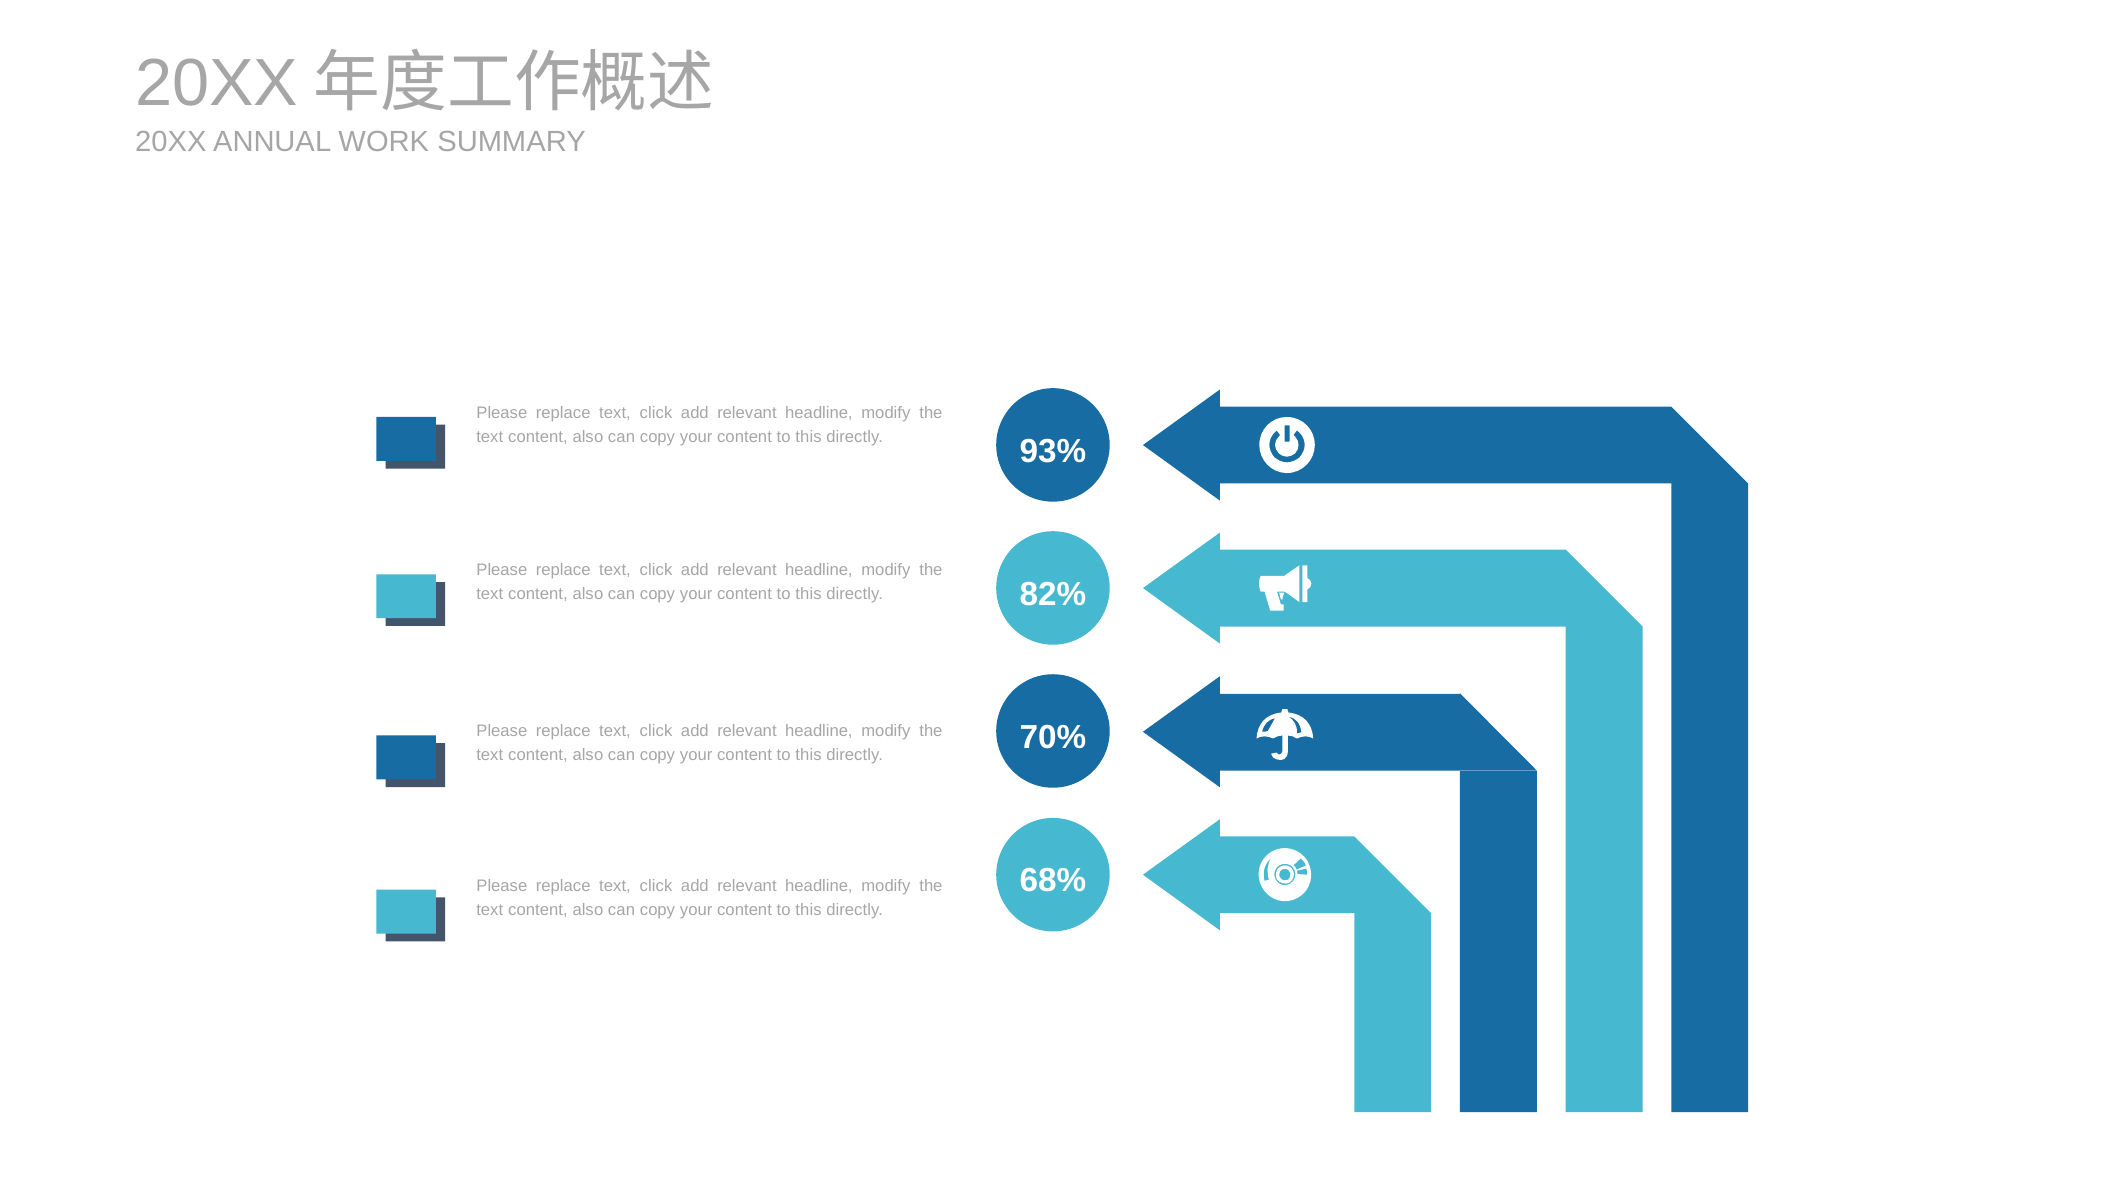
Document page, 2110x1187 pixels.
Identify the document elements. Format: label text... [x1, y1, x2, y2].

text_box Please replace text, click add relevant headline, modify the text content, also can copy your content to this directly. [461, 708, 959, 772]
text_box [376, 574, 446, 626]
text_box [376, 416, 446, 469]
text_box Please replace text, click add relevant headline, modify the text content, also can copy your content to this directly. [461, 863, 959, 926]
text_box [996, 674, 1110, 788]
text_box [376, 889, 446, 942]
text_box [996, 817, 1110, 932]
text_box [1142, 819, 1432, 1112]
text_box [376, 735, 446, 788]
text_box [996, 531, 1110, 645]
text_box 20XX ANNUAL WORK SUMMARY [135, 122, 596, 158]
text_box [1142, 389, 1749, 1112]
text_box 20XX年度工作概述 [135, 38, 783, 119]
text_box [996, 388, 1110, 502]
text_box Please replace text, click add relevant headline, modify the text content, also can copy your content to this directly. [461, 547, 959, 611]
text_box Please replace text, click add relevant headline, modify the text content, also can copy your content to this directly. [461, 390, 959, 453]
